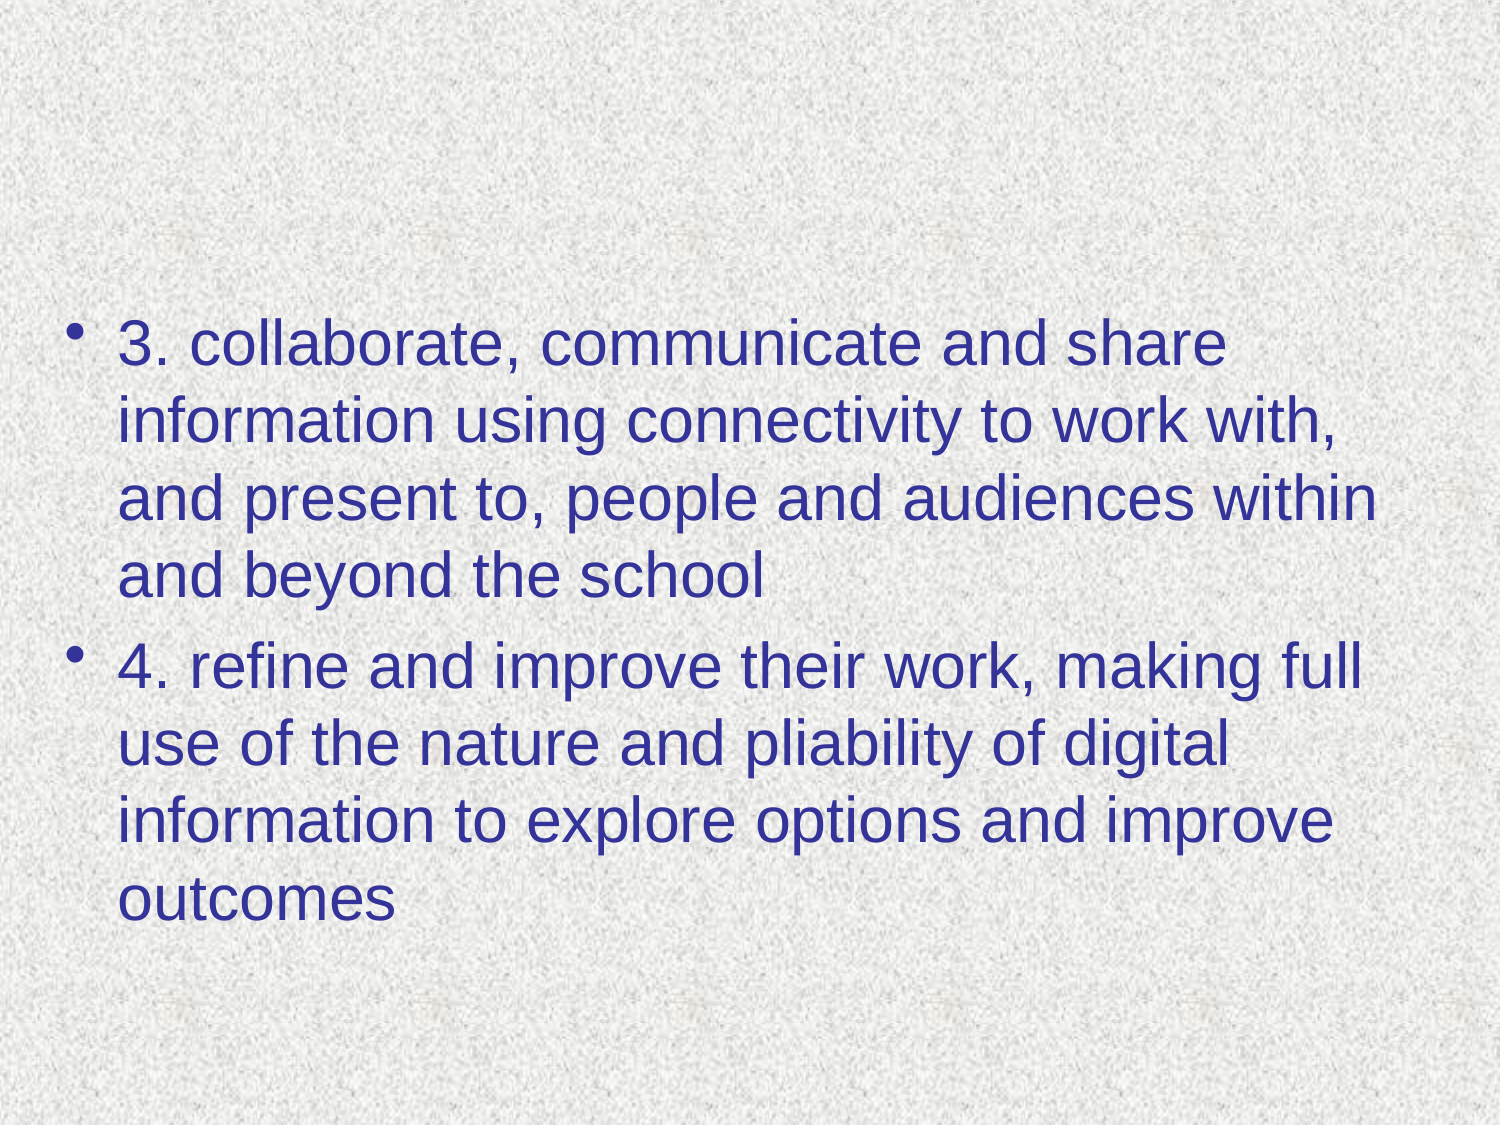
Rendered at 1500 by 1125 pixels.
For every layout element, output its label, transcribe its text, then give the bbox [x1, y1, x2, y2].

list 3. collaborate, communicate and share information using connectivity to work with, and present to, people and audiences within and beyond the school 4. refine and improve their work, making full use of the nature and pliability of digital information to explore options and improve outcomes [52, 294, 1432, 992]
picture [0, 0, 1500, 1125]
